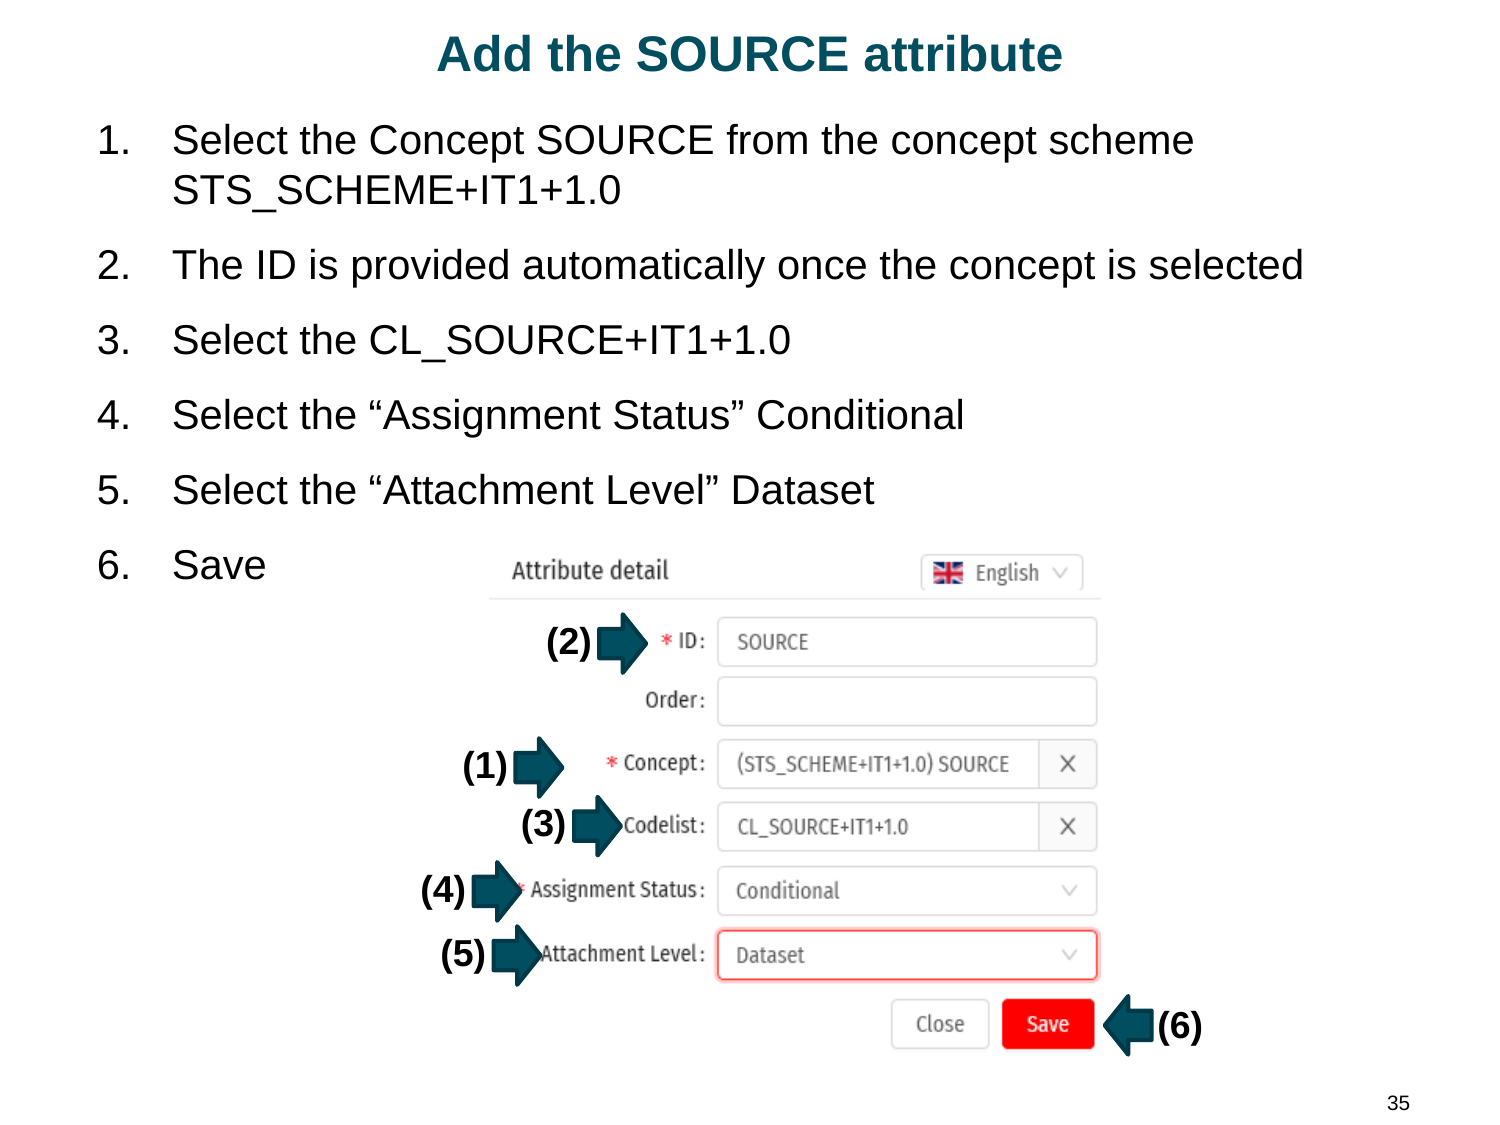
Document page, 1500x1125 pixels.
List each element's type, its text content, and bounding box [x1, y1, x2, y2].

title Add the SOURCE attribute [75, 20, 1425, 82]
text_box (5) [425, 921, 484, 981]
text_box Select the Concept SOURCE from the concept scheme STS_SCHEME+IT1+1.0 The ID is provided automatically once the concept is selected Select the CL_SOURCE+IT1+1.0 Select the “Assignment Status” Conditional Select the “Attachment Level” Dataset Save [82, 105, 1434, 596]
text_box (1) [447, 733, 484, 793]
text_box (6) [1142, 994, 1219, 1054]
text_box [1106, 994, 1142, 1057]
slide_number 35 [1074, 1082, 1425, 1125]
text_box (4) [405, 857, 482, 917]
picture [489, 545, 1101, 1054]
